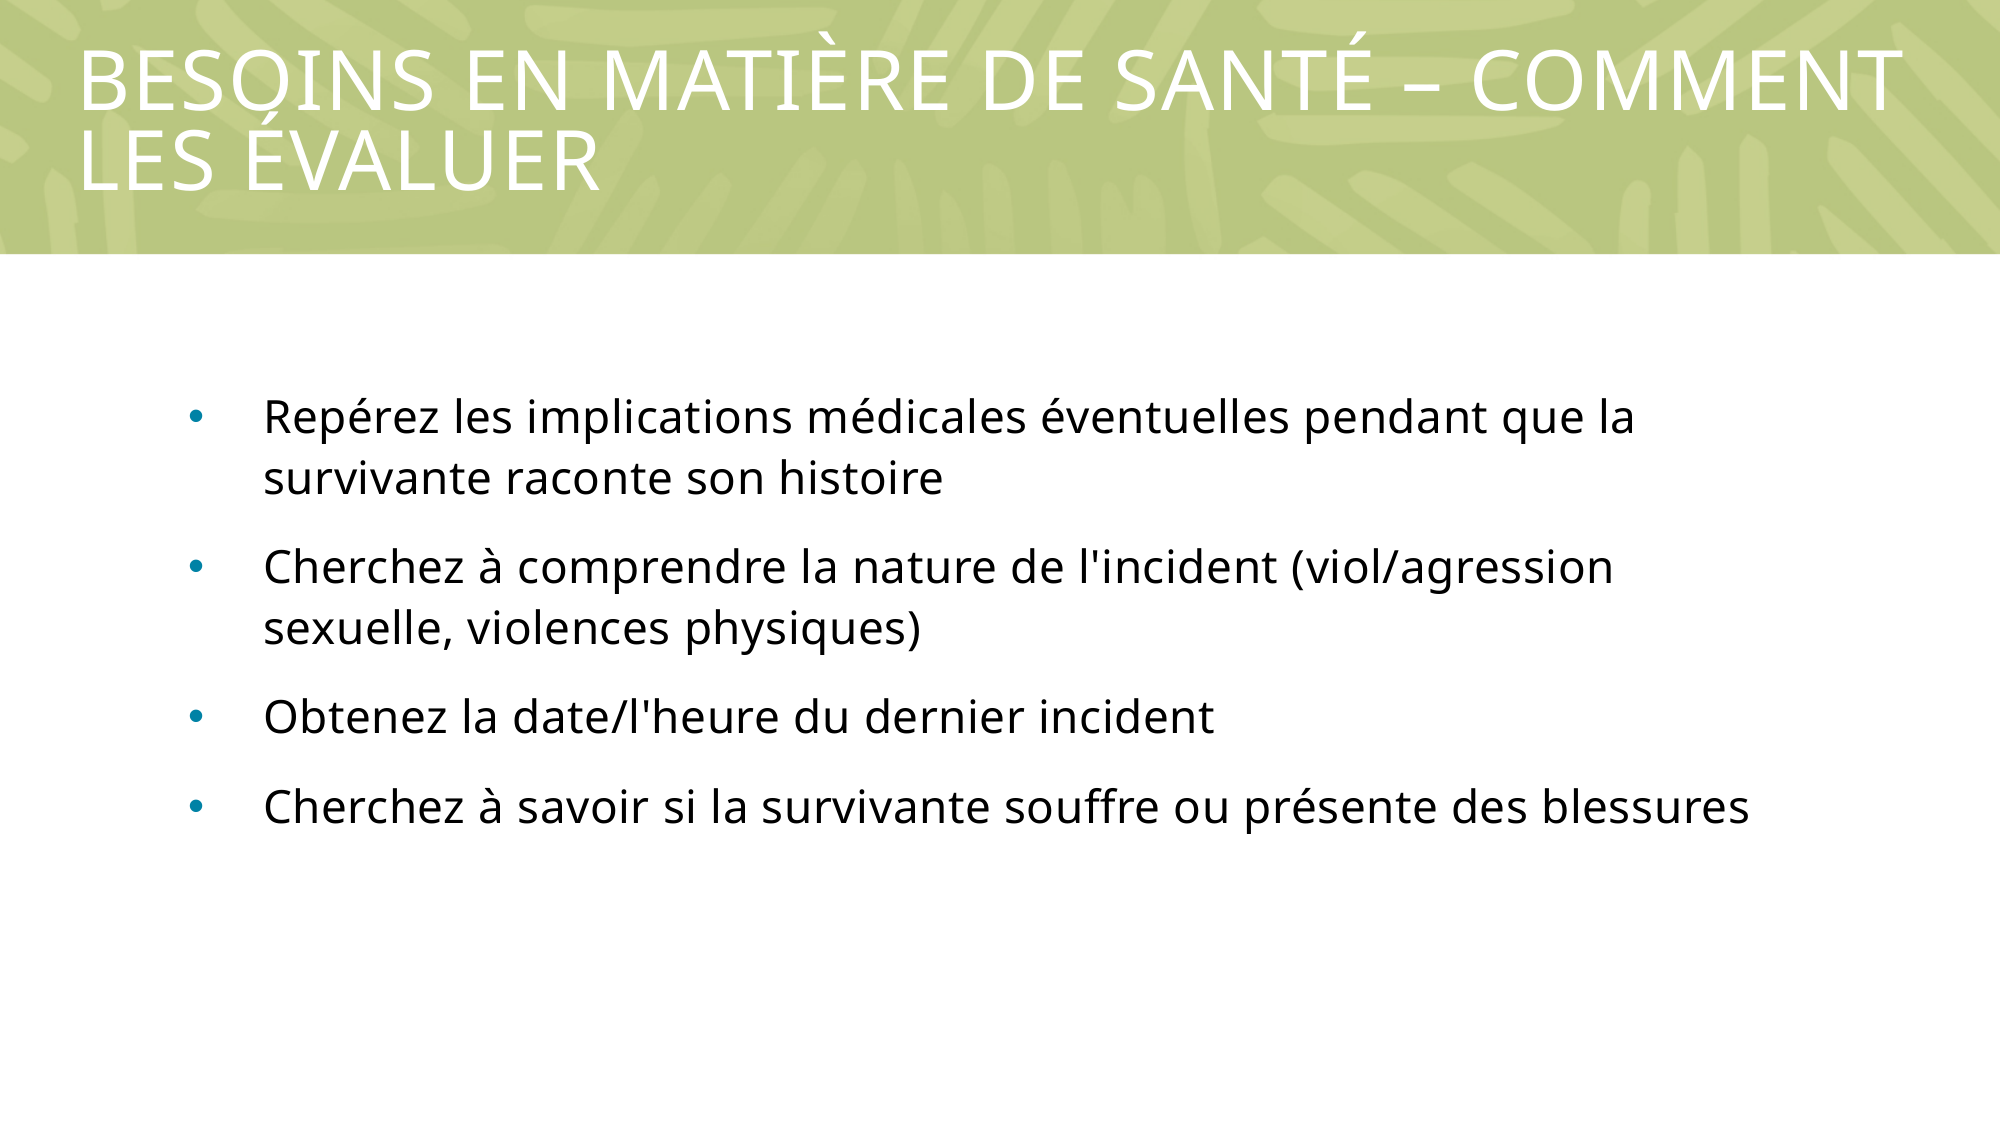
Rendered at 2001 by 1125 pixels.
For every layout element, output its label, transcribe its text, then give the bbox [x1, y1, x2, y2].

title Besoins en matière de santé – Comment les évaluer [61, 33, 1938, 220]
picture [0, 0, 2000, 1125]
list Repérez les implications médicales éventuelles pendant que la survivante raconte son histoire Cherchez à comprendre la nature de l'incident (viol/agression sexuelle, violences physiques) Obtenez la date/l'heure du dernier incident Cherchez à savoir si la survivante souffre ou présente des blessures [167, 374, 1763, 1036]
